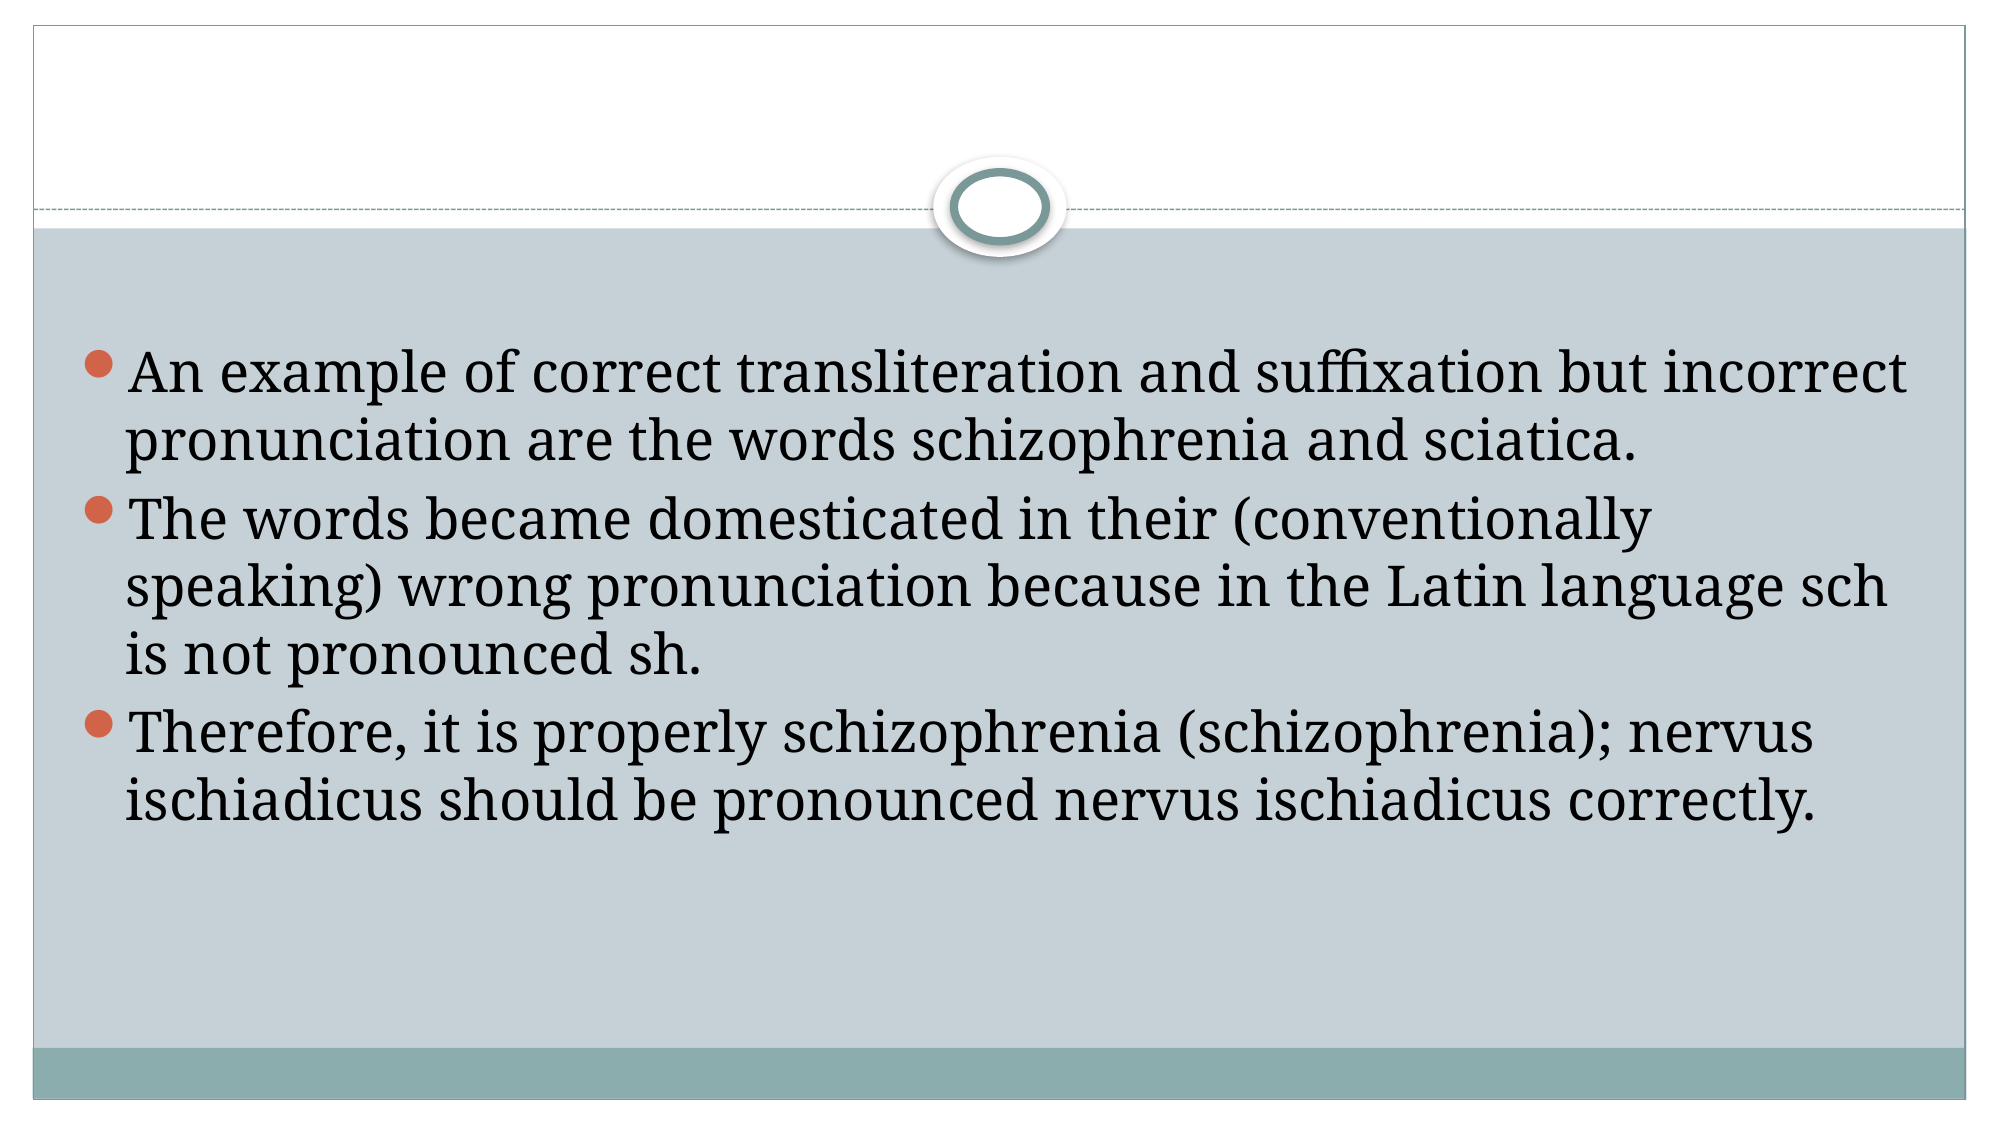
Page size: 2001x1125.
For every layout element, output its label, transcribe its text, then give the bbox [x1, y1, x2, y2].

list An example of correct transliteration and suffixation but incorrect pronunciation are the words schizophrenia and sciatica. The words became domesticated in their (conventionally speaking) wrong pronunciation because in the Latin language sch is not pronounced sh. Therefore, it is properly schizophrenia (schizophrenia); nervus ischiadicus should be pronounced nervus ischiadicus correctly. [66, 250, 1926, 1001]
